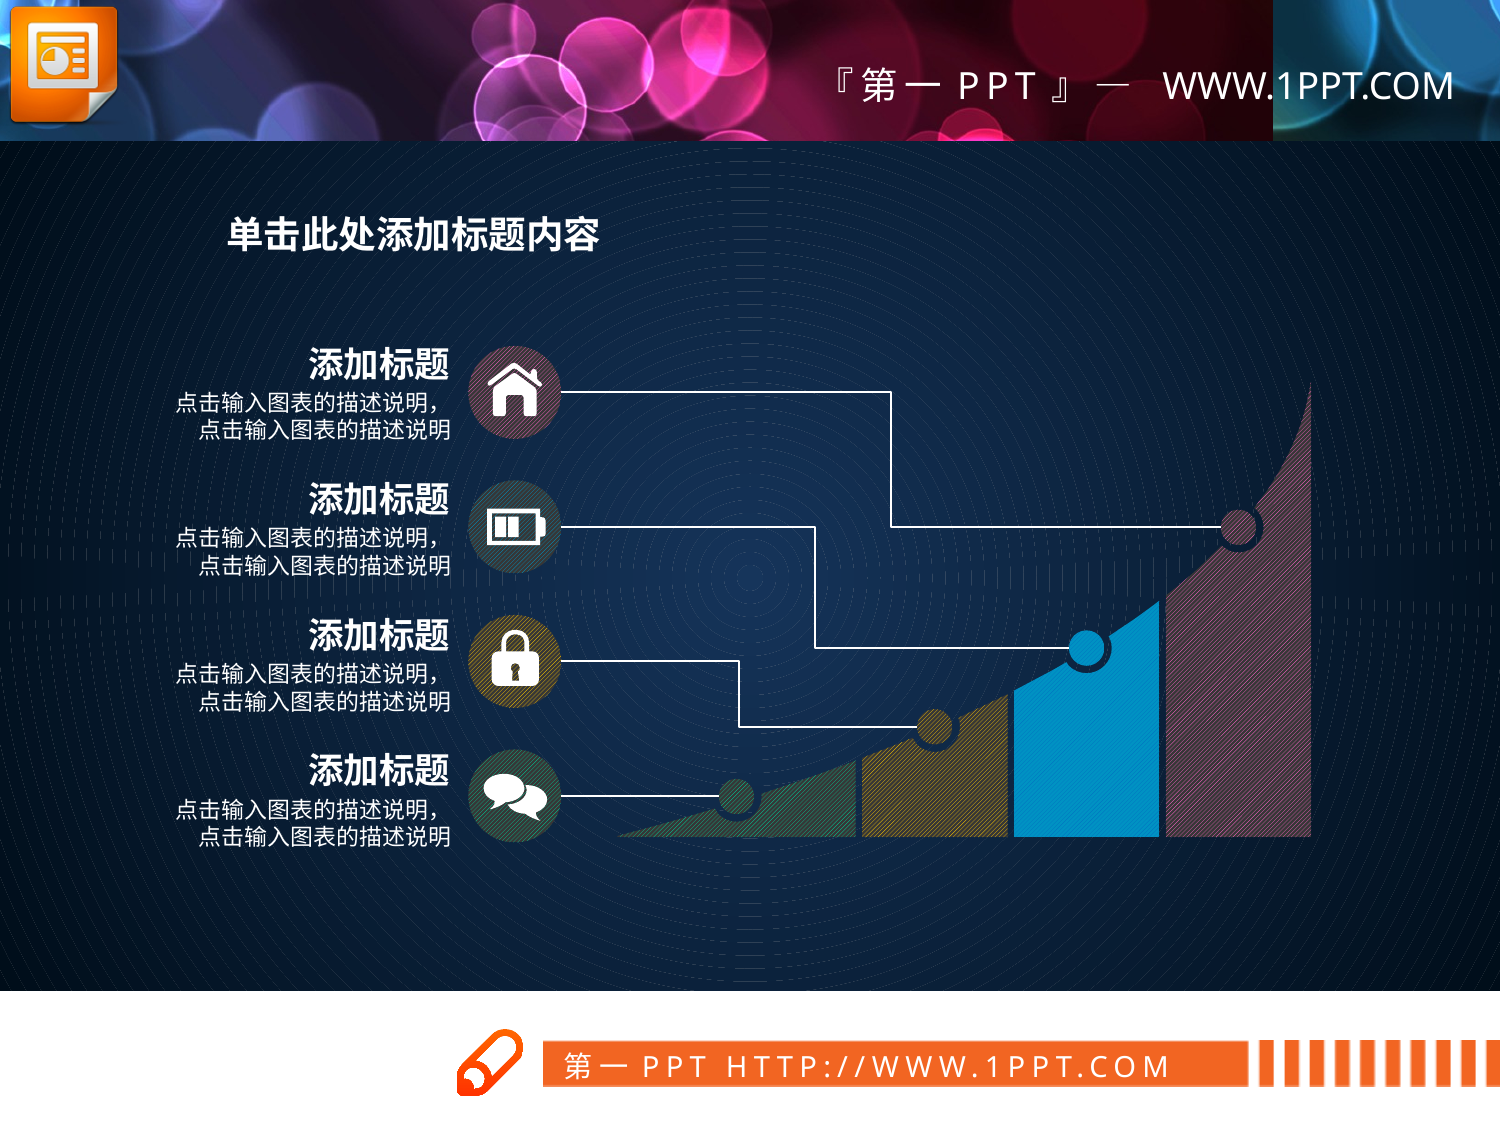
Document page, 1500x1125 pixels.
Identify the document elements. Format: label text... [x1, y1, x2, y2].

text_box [468, 749, 562, 843]
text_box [468, 480, 562, 574]
text_box [918, 709, 953, 745]
text_box 点击输入图表的描述说明，点击输入图表的描述说明 [147, 382, 463, 449]
text_box 添加标题 [296, 471, 462, 518]
text_box [1013, 600, 1160, 838]
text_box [561, 661, 918, 727]
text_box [561, 392, 1221, 528]
text_box [1070, 630, 1105, 666]
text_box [560, 526, 1070, 649]
text_box 添加标题 [296, 336, 462, 382]
text_box 点击输入图表的描述说明，点击输入图表的描述说明 [147, 789, 463, 856]
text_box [468, 345, 562, 440]
text_box 点击输入图表的描述说明，点击输入图表的描述说明 [147, 518, 463, 585]
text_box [468, 614, 562, 709]
picture [543, 1040, 1500, 1087]
text_box 点击输入图表的描述说明，点击输入图表的描述说明 [147, 654, 463, 721]
text_box [617, 760, 856, 838]
text_box [718, 778, 755, 815]
text_box 单击此处添加标题内容 [194, 205, 633, 263]
text_box 添加标题 [296, 607, 462, 654]
text_box 添加标题 [296, 742, 462, 789]
text_box [862, 694, 1008, 838]
text_box [1165, 382, 1312, 838]
picture [0, 0, 1500, 141]
text_box [1222, 509, 1257, 546]
